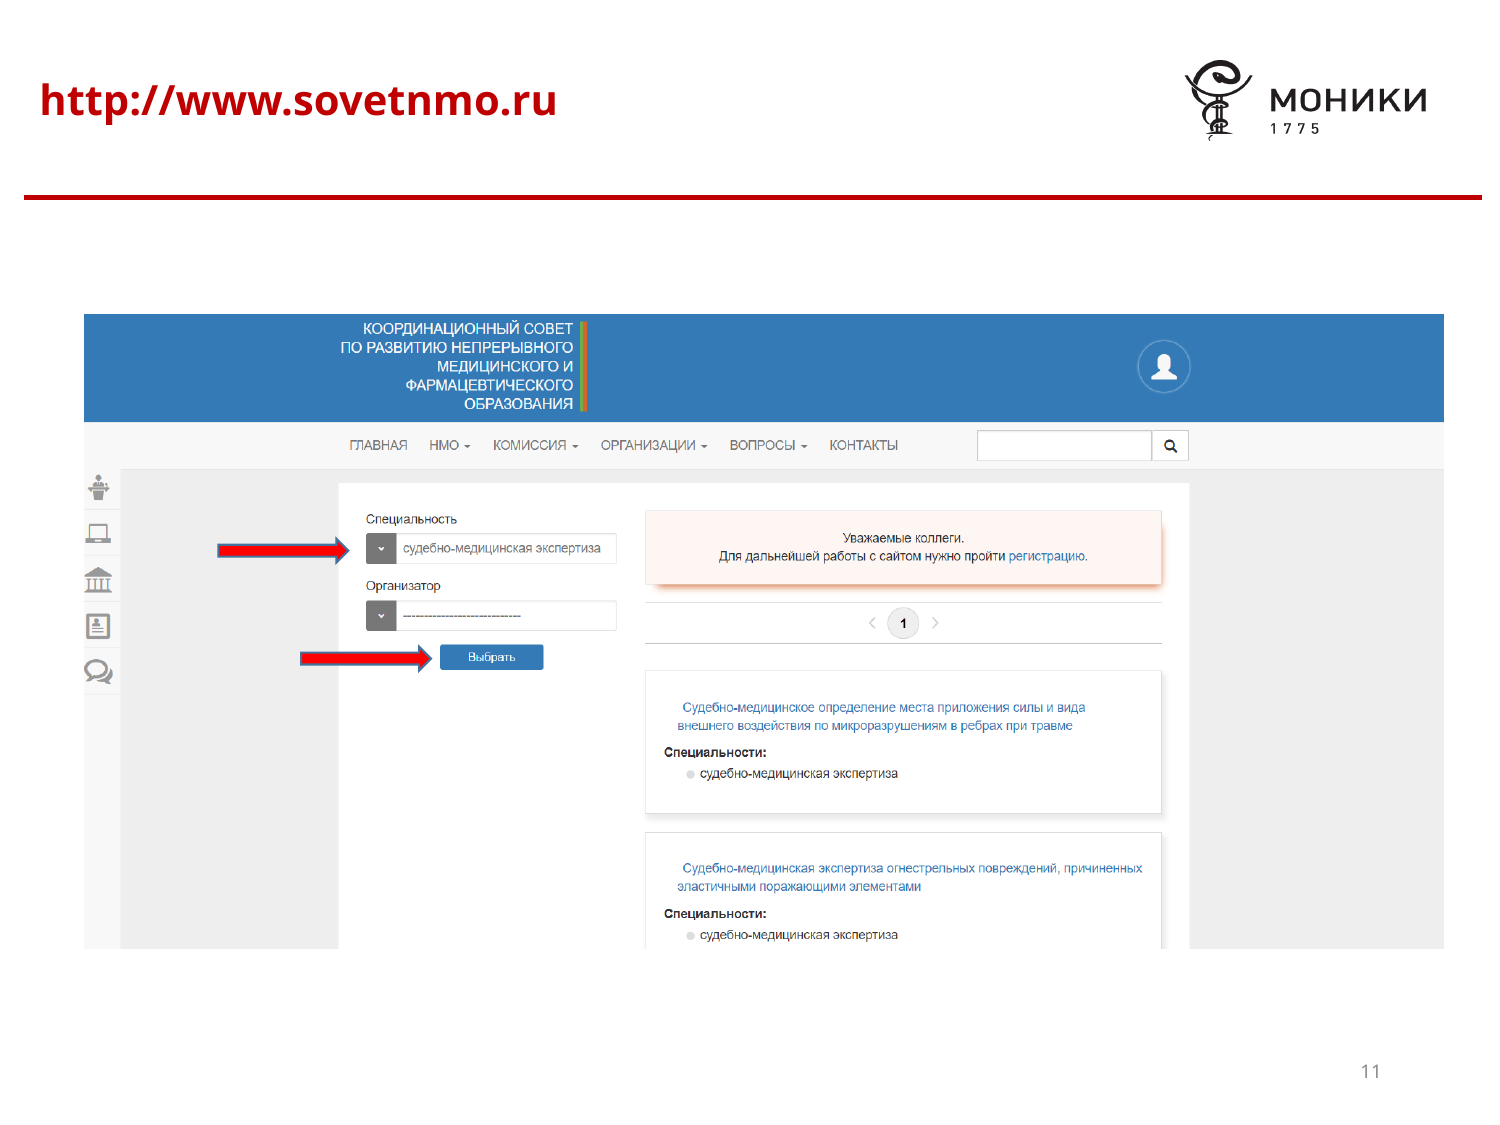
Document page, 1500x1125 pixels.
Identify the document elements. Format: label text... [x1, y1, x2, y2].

picture [84, 314, 1444, 949]
title http://www.sovetnmo.ru [24, 8, 1176, 196]
text_box [1163, 48, 1447, 148]
slide_number 11 [1059, 1042, 1397, 1103]
